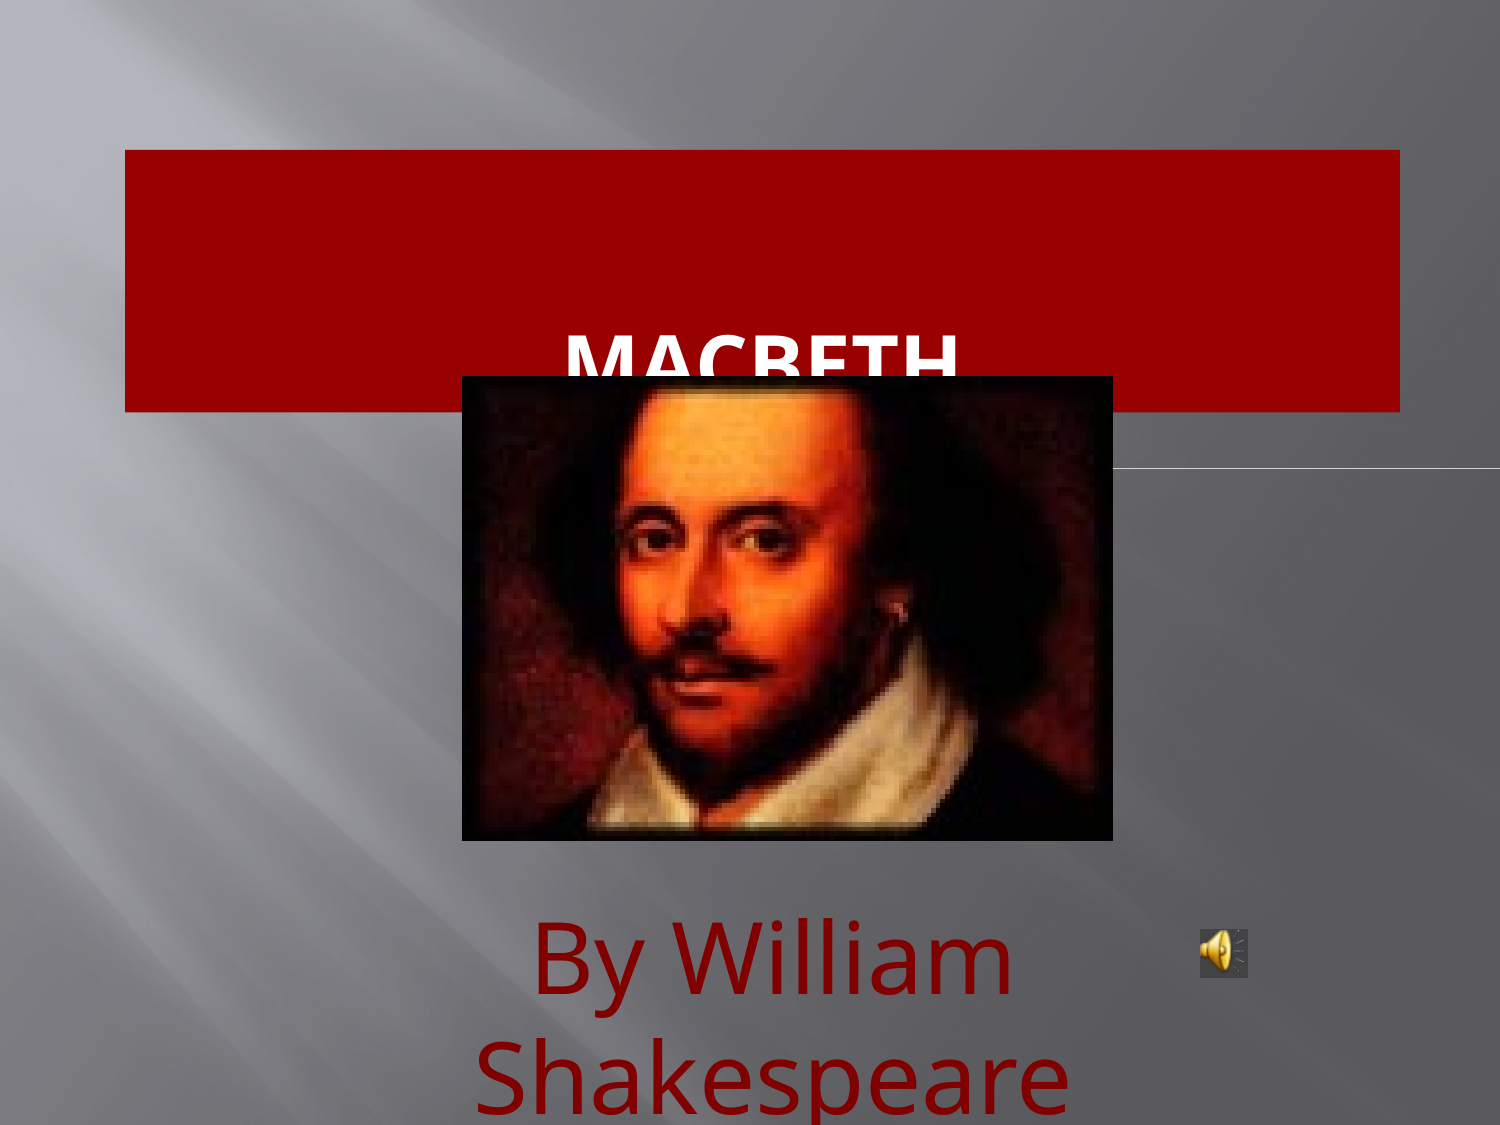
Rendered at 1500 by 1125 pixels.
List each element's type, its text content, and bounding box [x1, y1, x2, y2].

text_box By William Shakespeare [230, 887, 1317, 1125]
picture [1198, 928, 1250, 979]
title Macbeth [125, 149, 1400, 413]
subtitle [412, 537, 1238, 887]
picture [462, 376, 1113, 842]
